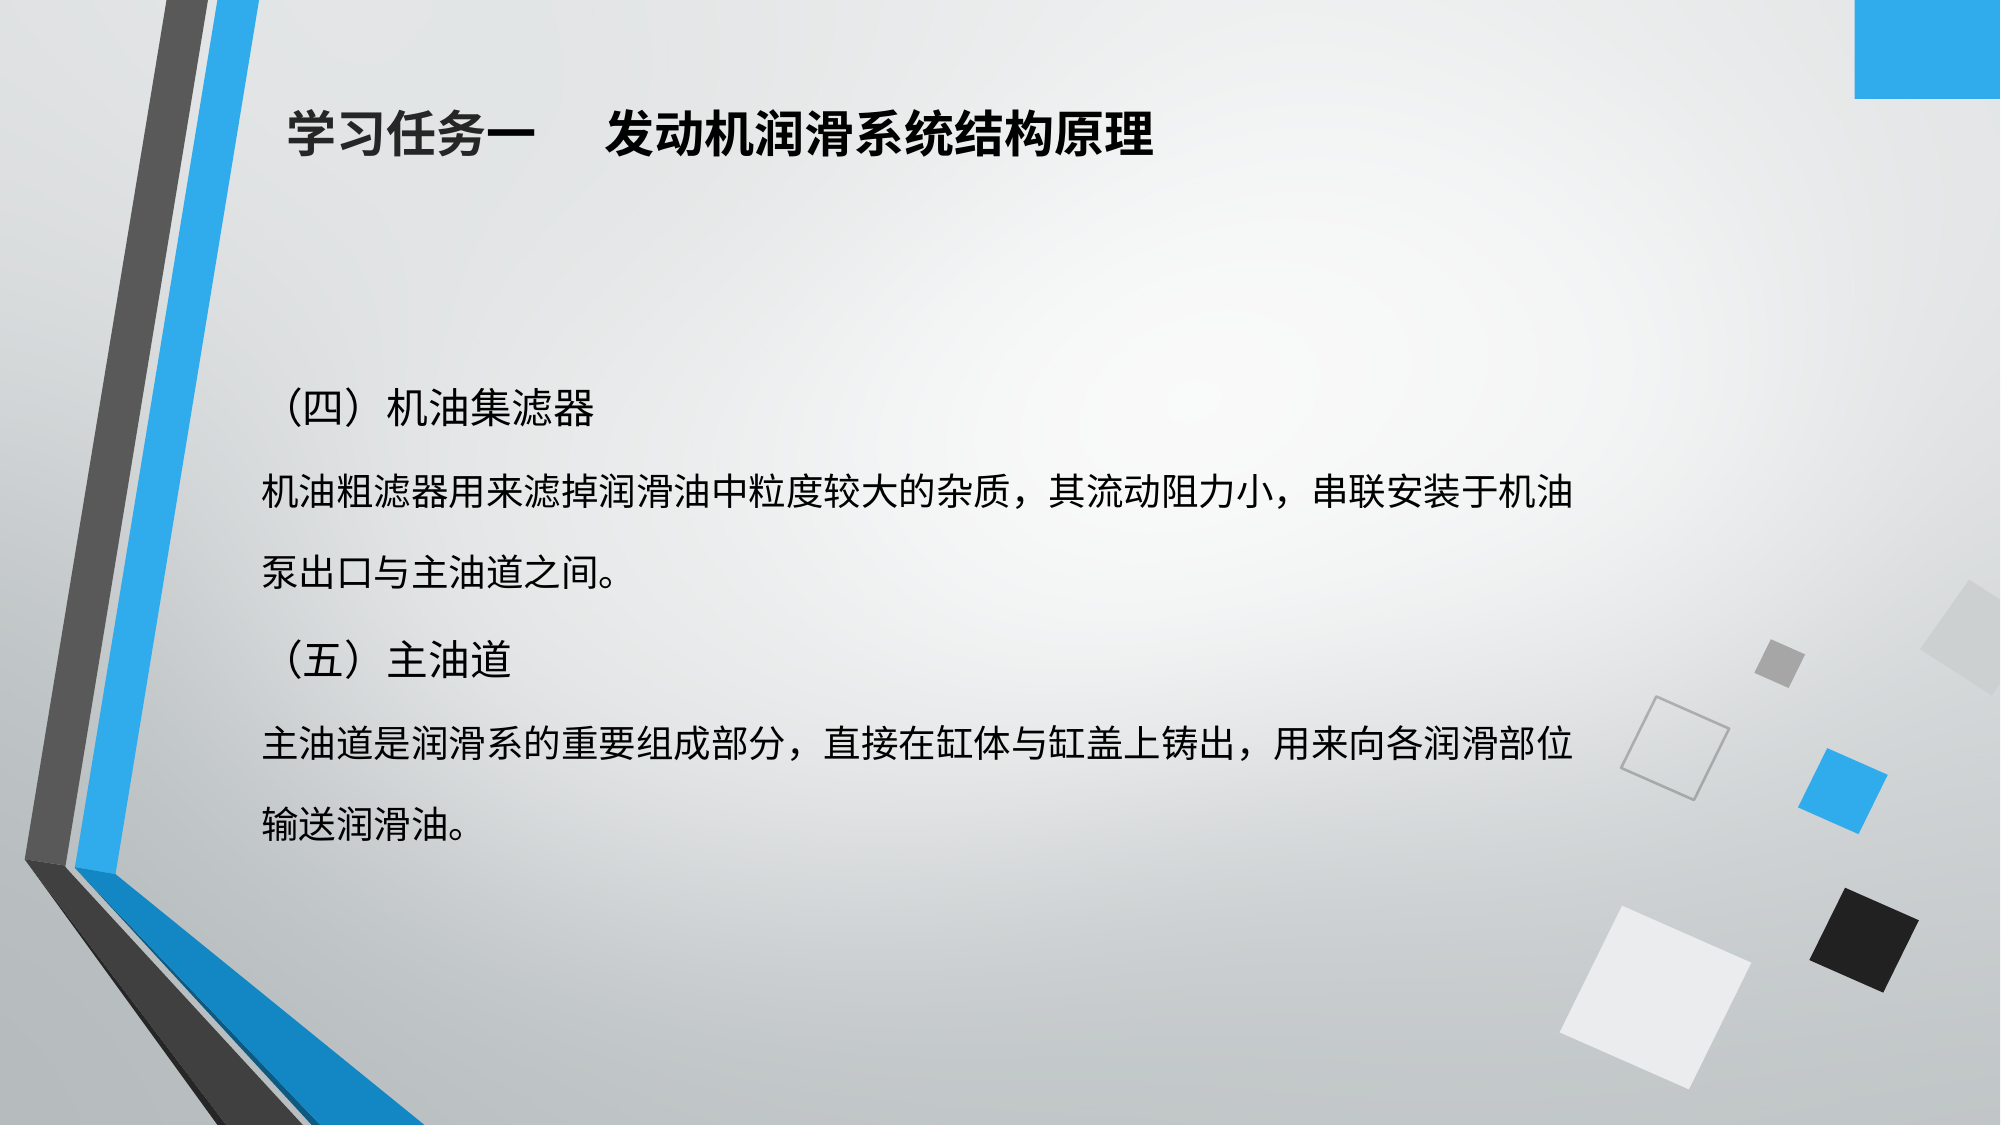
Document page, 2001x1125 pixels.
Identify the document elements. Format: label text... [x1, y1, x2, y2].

text_box （四）机油集滤器 机油粗滤器用来滤掉润滑油中粒度较大的杂质，其流动阻力小，串联安装于机油泵出口与主油道之间。 （五）主油道 主油道是润滑系的重要组成部分，直接在缸体与缸盖上铸出，用来向各润滑部位 输送润滑油。 [246, 334, 1608, 950]
text_box 学习任务一 发动机润滑系统结构原理 [271, 82, 1983, 214]
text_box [1606, 501, 1987, 1125]
text_box [1853, 0, 2000, 100]
